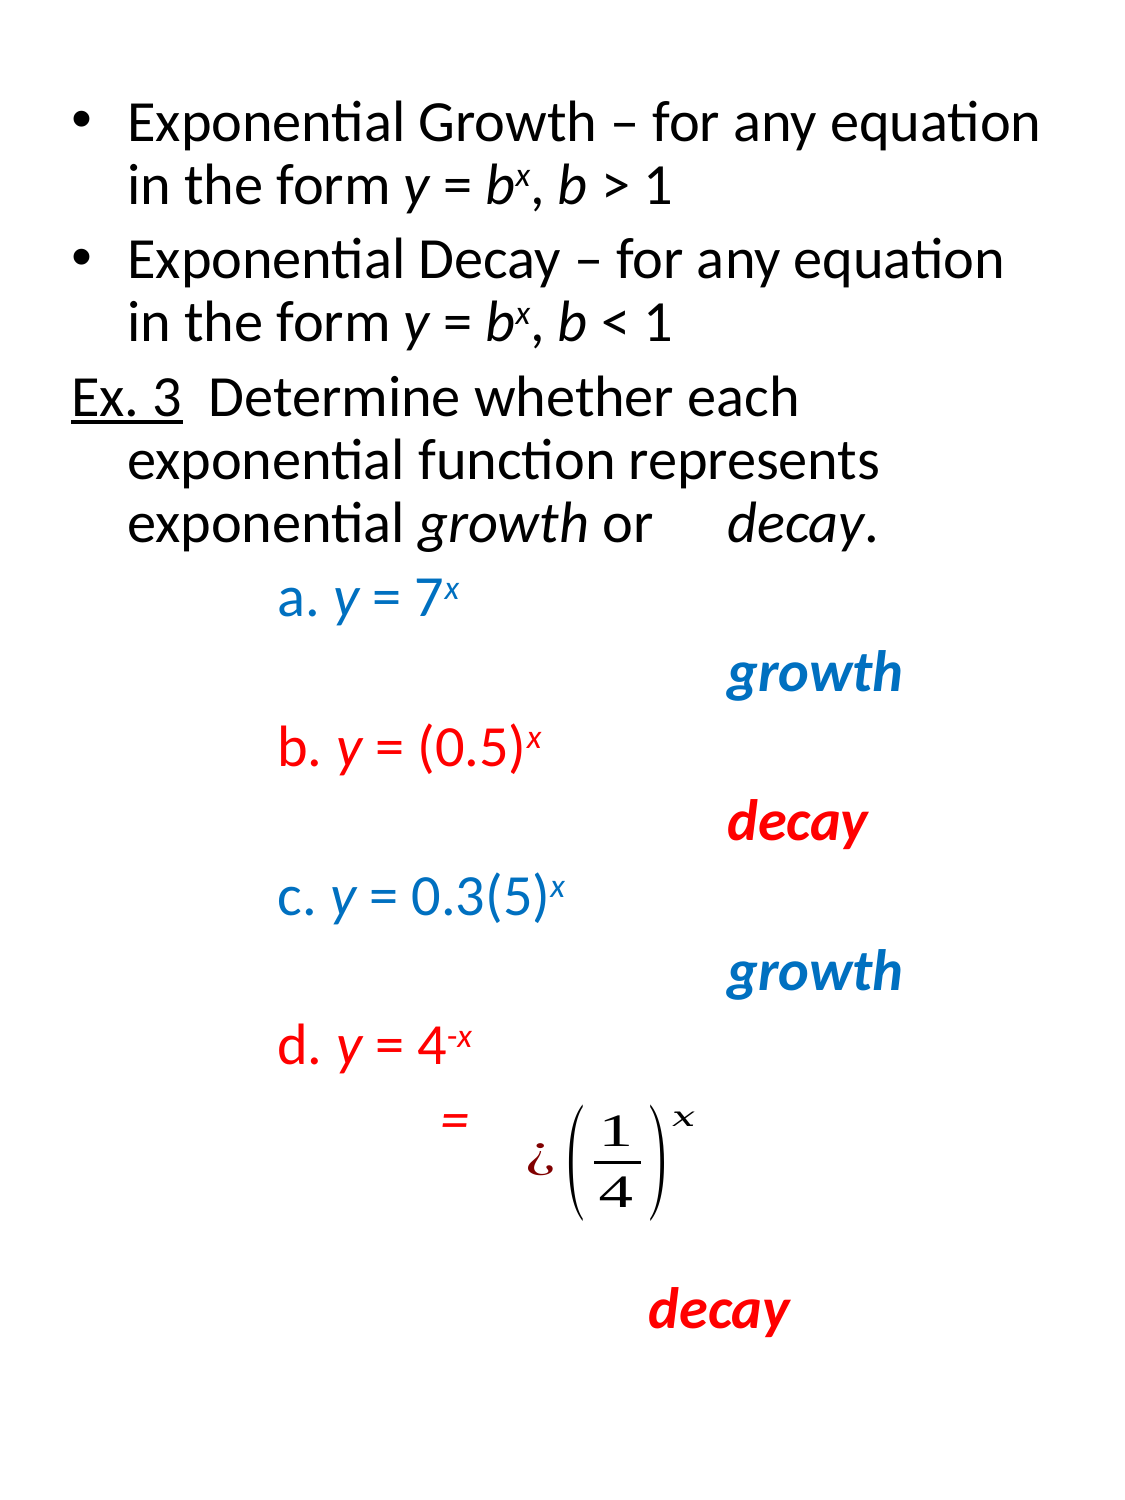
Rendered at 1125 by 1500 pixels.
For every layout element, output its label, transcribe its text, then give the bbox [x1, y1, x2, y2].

text_box decay [634, 1262, 813, 1348]
